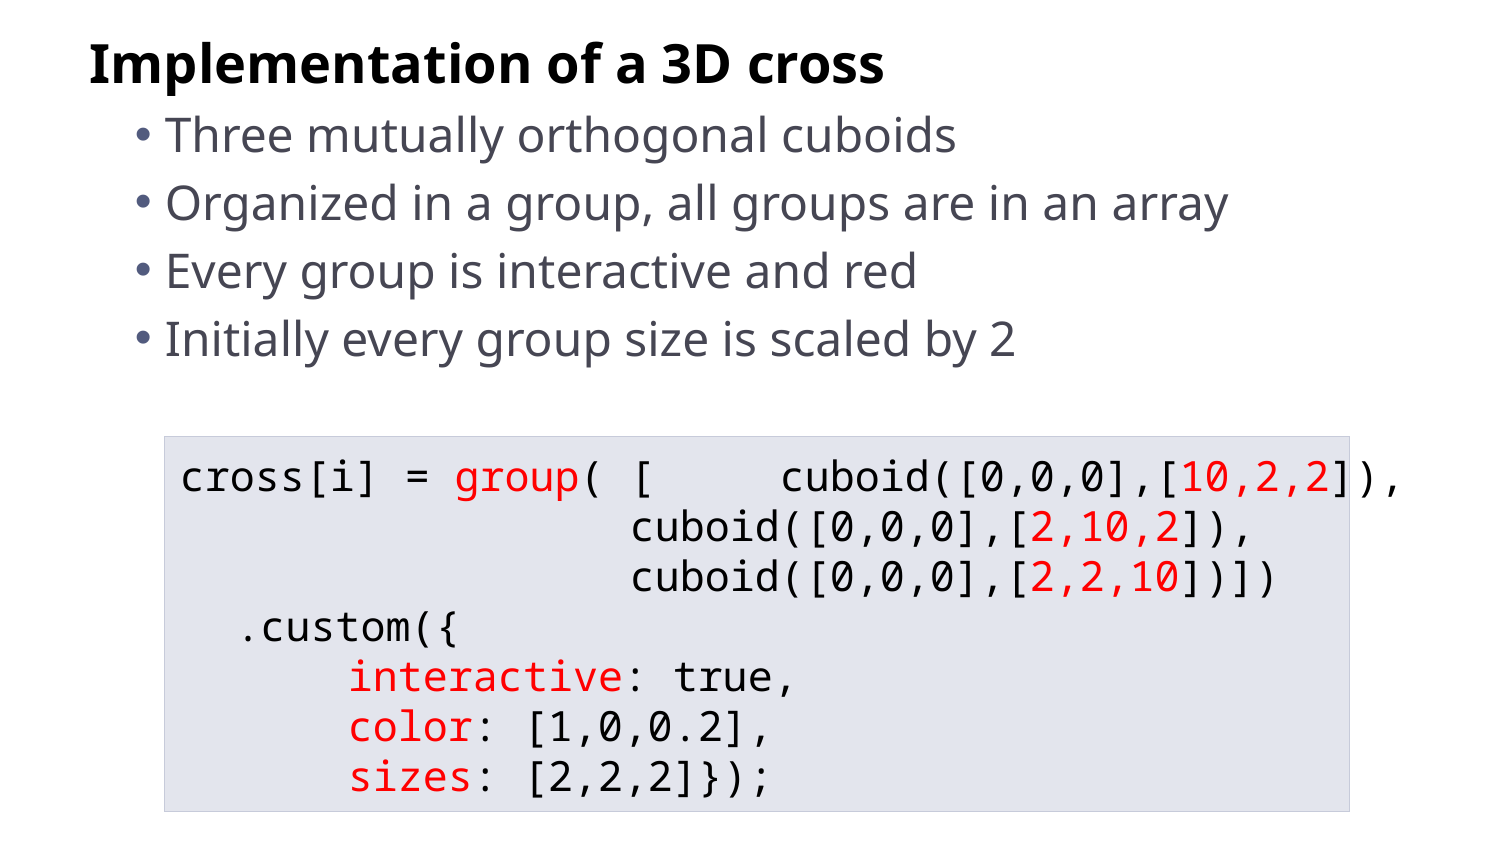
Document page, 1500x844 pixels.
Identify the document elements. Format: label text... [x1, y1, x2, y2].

list Implementation of a 3D cross Three mutually orthogonal cuboids Organized in a group, all groups are in an array Every group is interactive and red Initially every group size is scaled by 2 [75, 21, 1475, 835]
text_box cross[i] = group( [ cuboid([0,0,0],[10,2,2]), cuboid([0,0,0],[2,10,2]), cuboid([0,0,0],[2,2,10])]) .custom({ interactive: true, color: [1,0,0.2], sizes: [2,2,2]}); [164, 436, 1350, 812]
